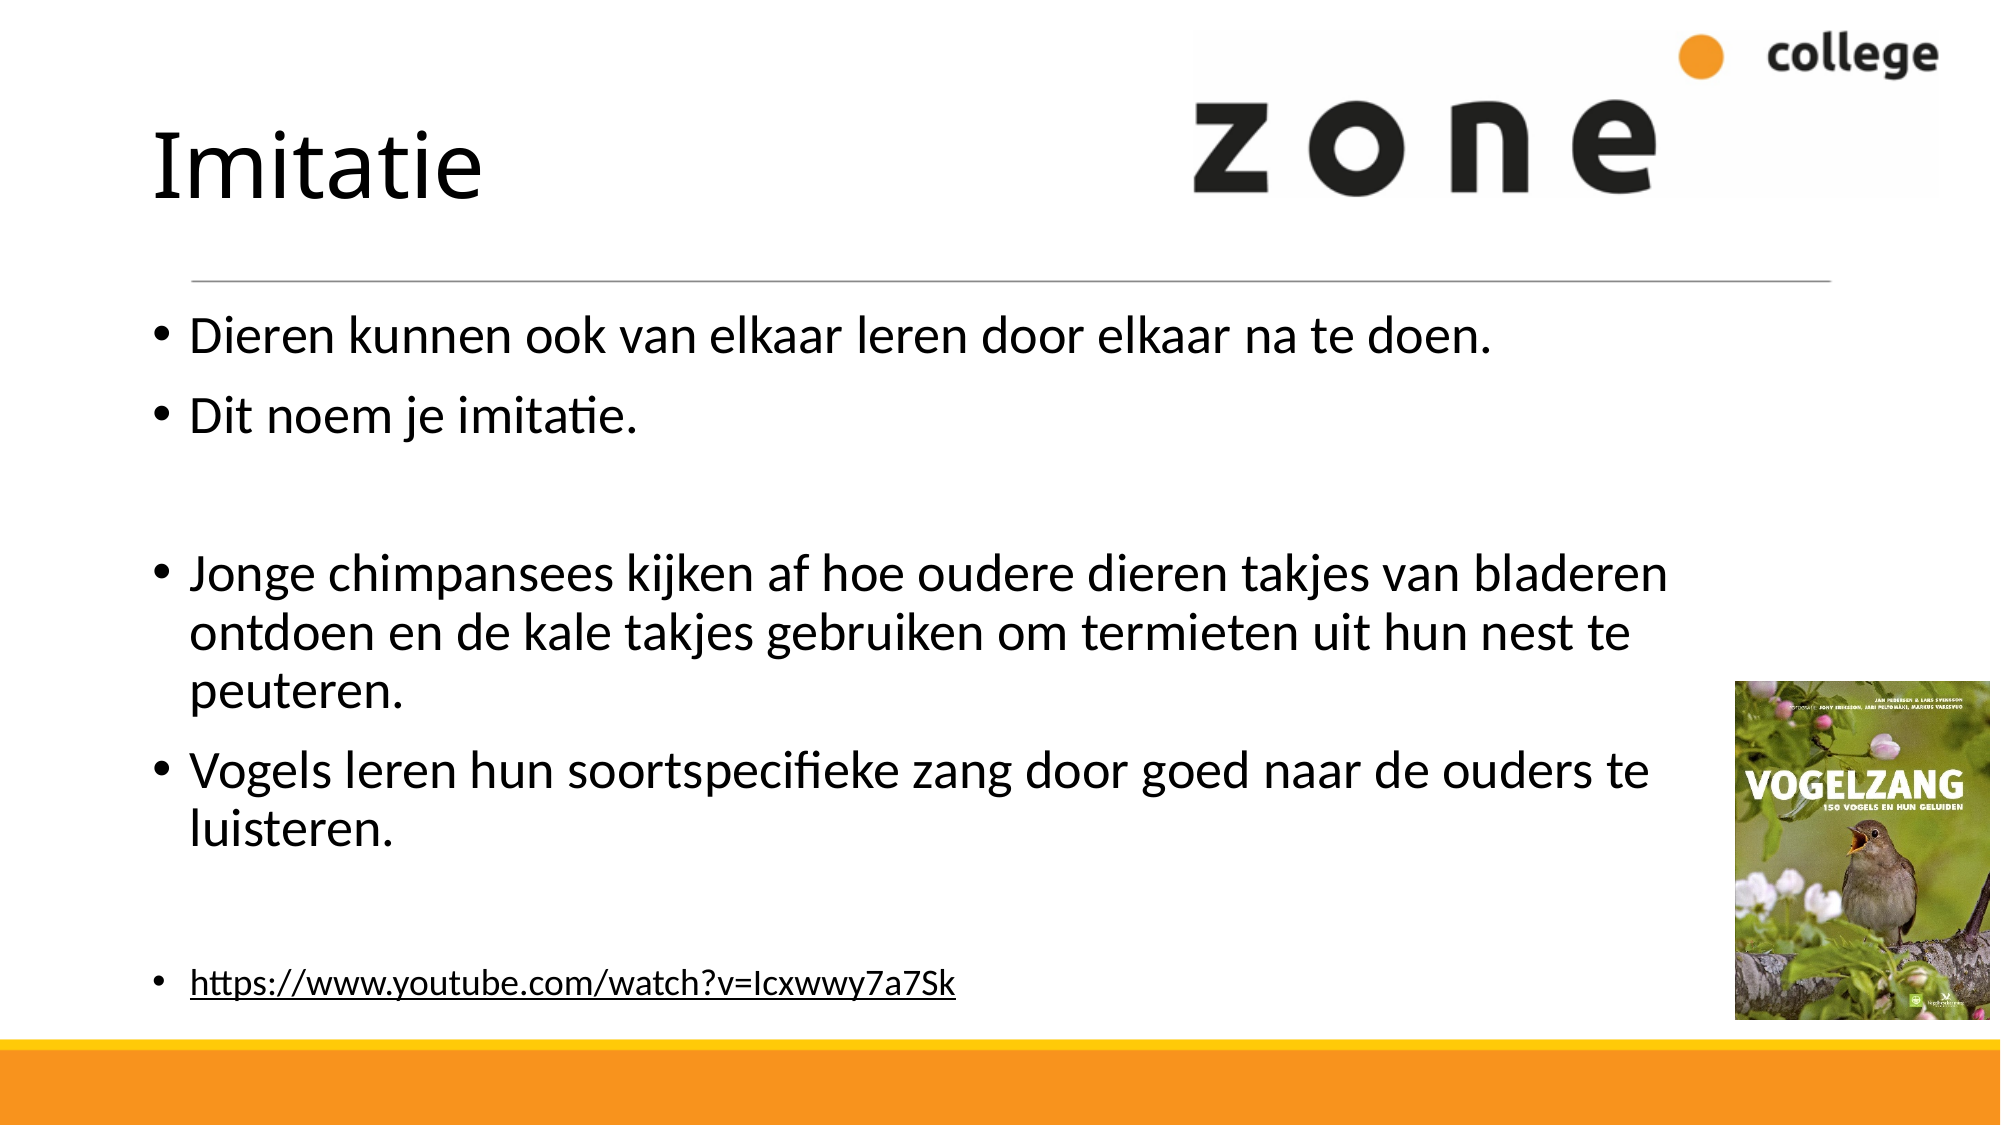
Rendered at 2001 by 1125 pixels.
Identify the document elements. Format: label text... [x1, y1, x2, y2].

title Imitatie [137, 59, 1863, 278]
picture [0, 0, 2001, 1125]
list Dieren kunnen ook van elkaar leren door elkaar na te doen. Dit noem je imitatie. Jonge chimpansees kijken af hoe oudere dieren takjes van bladeren ontdoen en de kale takjes gebruiken om termieten uit hun nest te peuteren. Vogels leren hun soortspecifieke zang door goed naar de ouders te luisteren. https://www.youtube.com/watch?v=Icxwwy7a7Sk [137, 299, 1713, 1014]
